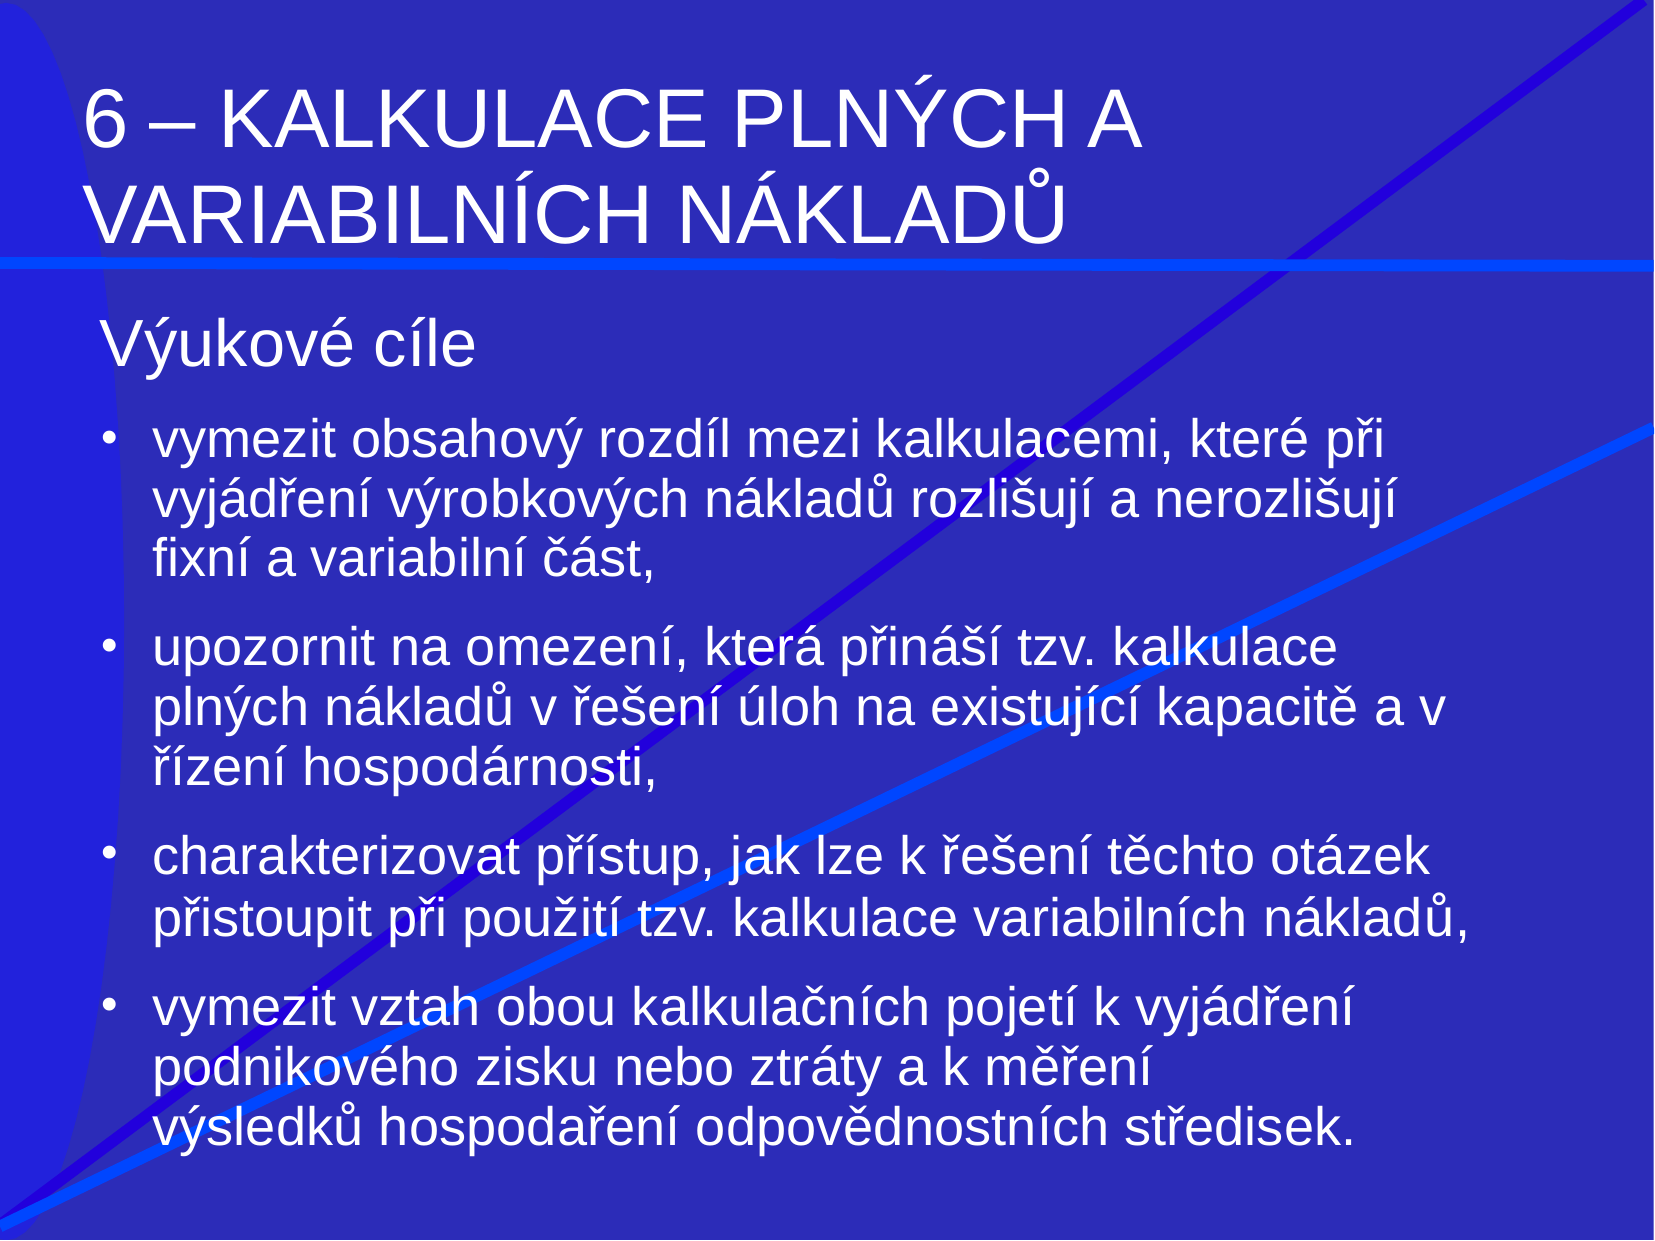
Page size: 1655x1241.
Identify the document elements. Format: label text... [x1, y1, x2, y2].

text_box Výukové cíle vymezit obsahový rozdíl mezi kalkulacemi, které při vyjádření výrobkových nákladů rozlišují a nerozlišují fixní a variabilní část, upozornit na omezení, která přináší tzv. kalkulace plných nákladů v řešení úloh na existující kapacitě a v řízení hospodárnosti, charakterizovat přístup, jak lze k řešení těchto otázek přistoupit při použití tzv. kalkulace variabilních nákladů, vymezit vztah obou kalkulačních pojetí k vyjádření podnikového zisku nebo ztráty a k měření výsledků hospodaření odpovědnostních středisek. [97, 299, 1513, 1158]
title 6 – KALKULACE PLNÝCH A VARIABILNÍCH NÁKLADŮ [80, 67, 1574, 275]
